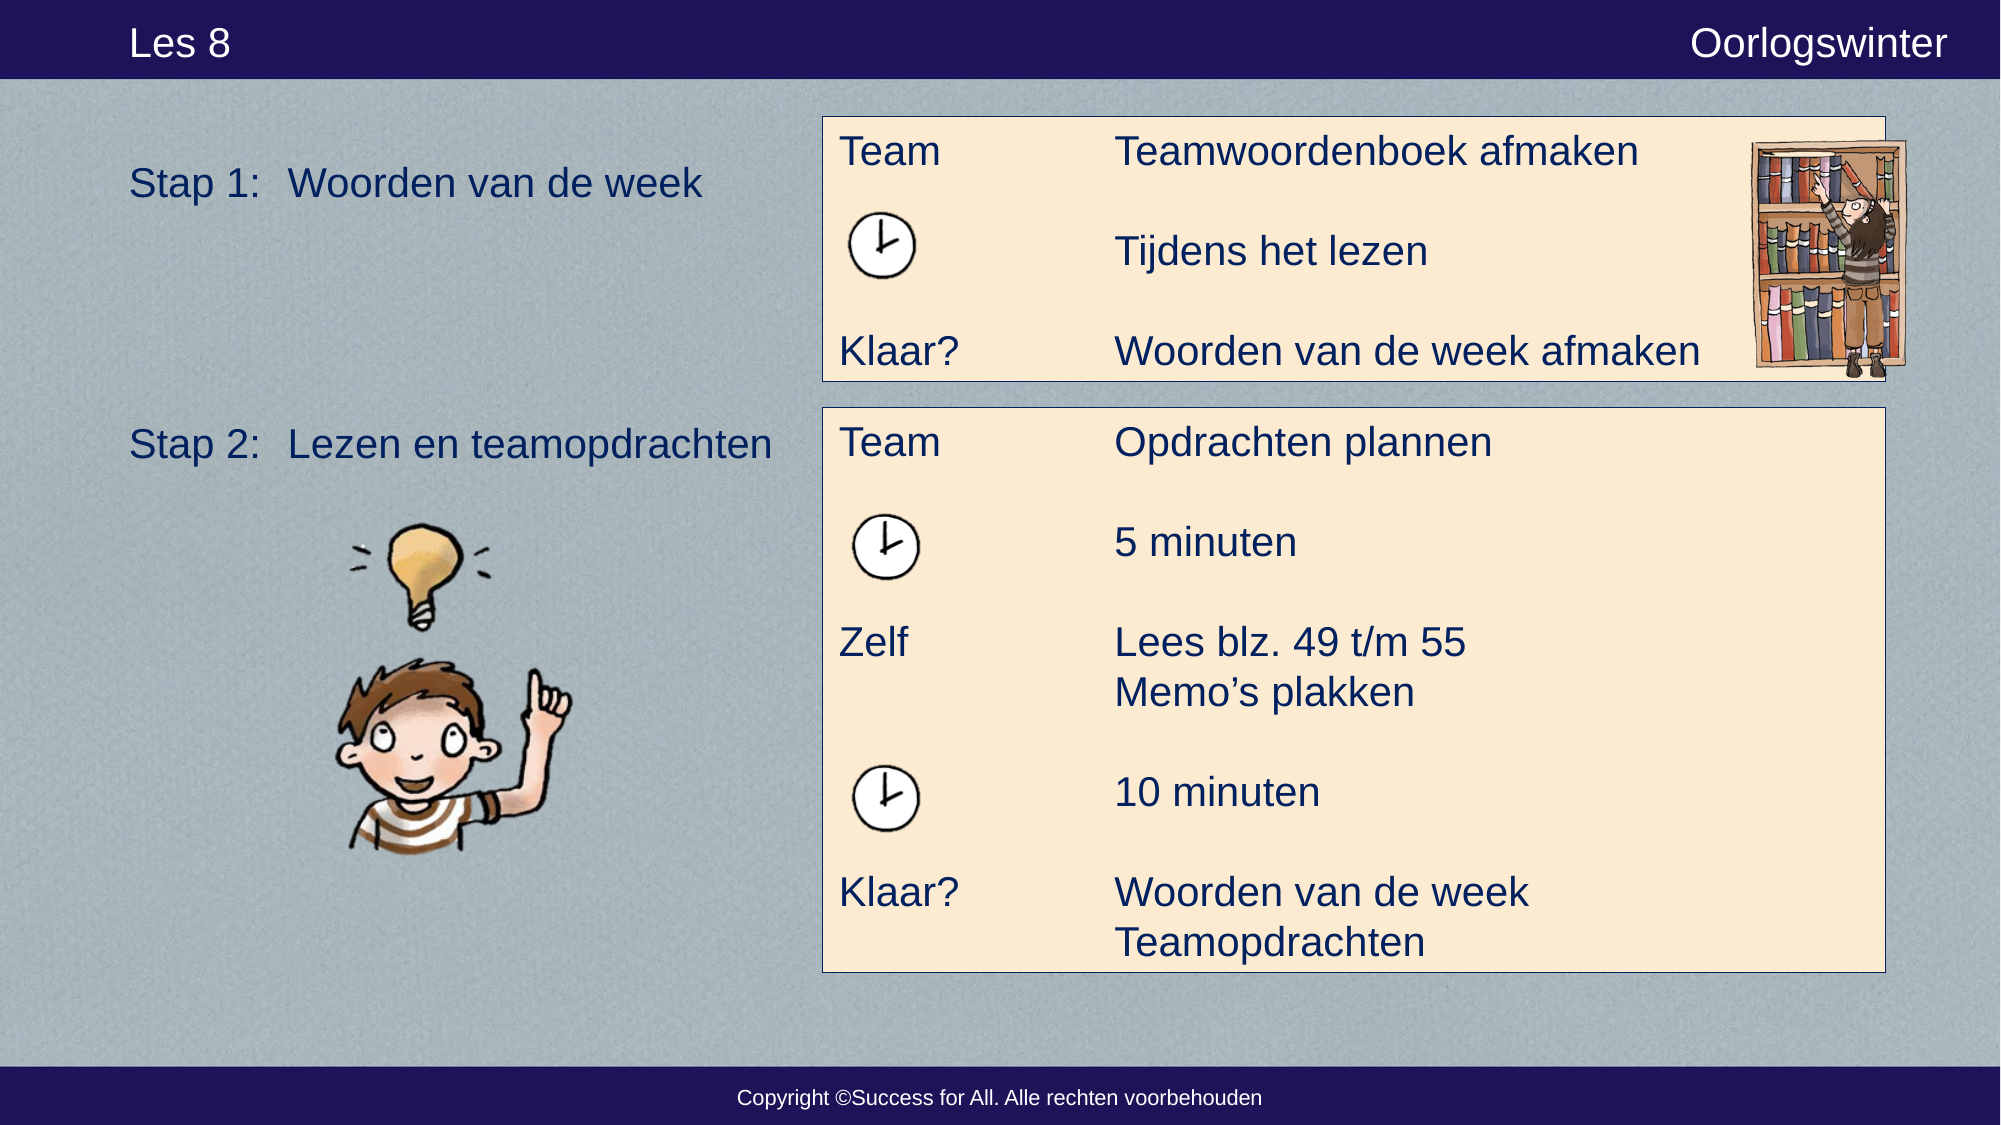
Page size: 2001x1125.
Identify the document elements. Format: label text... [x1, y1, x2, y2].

text_box Copyright ©Success for All. Alle rechten voorbehouden [0, 1076, 2000, 1125]
text_box Team Teamwoordenboek afmaken Tijdens het lezen Klaar? Woorden van de week afmaken [822, 116, 1886, 382]
text_box Team Opdrachten plannen 5 minuten Zelf Lees blz. 49 t/m 55 Memo’s plakken 10 minuten Klaar? Woorden van de week Teamopdrachten [822, 407, 1886, 973]
text_box Les 8 [114, 8, 354, 73]
picture [0, 0, 2001, 1125]
text_box Oorlogswinter [786, 8, 1963, 73]
text_box Stap 1: Woorden van de week Stap 2: Lezen en teamopdrachten [114, 148, 907, 474]
